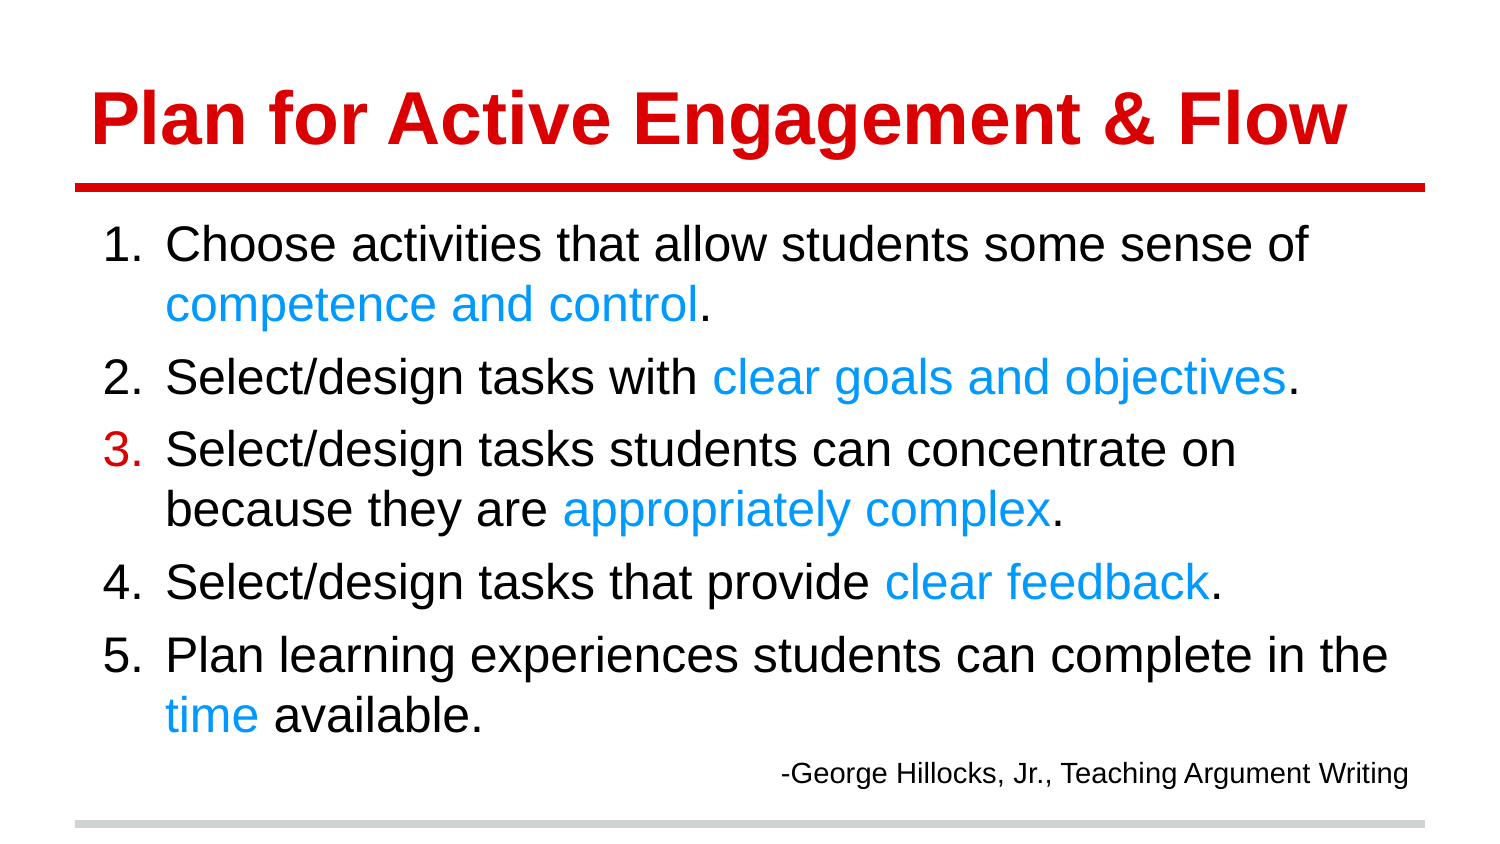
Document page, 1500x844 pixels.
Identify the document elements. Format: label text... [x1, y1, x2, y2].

title Plan for Active Engagement & Flow [75, 33, 1425, 175]
list Choose activities that allow students some sense of competence and control. Select/design tasks with clear goals and objectives. Select/design tasks students can concentrate on because they are appropriately complex. Select/design tasks that provide clear feedback. Plan learning experiences students can complete in the time available. -George Hillocks, Jr., Teaching Argument Writing [75, 196, 1425, 808]
